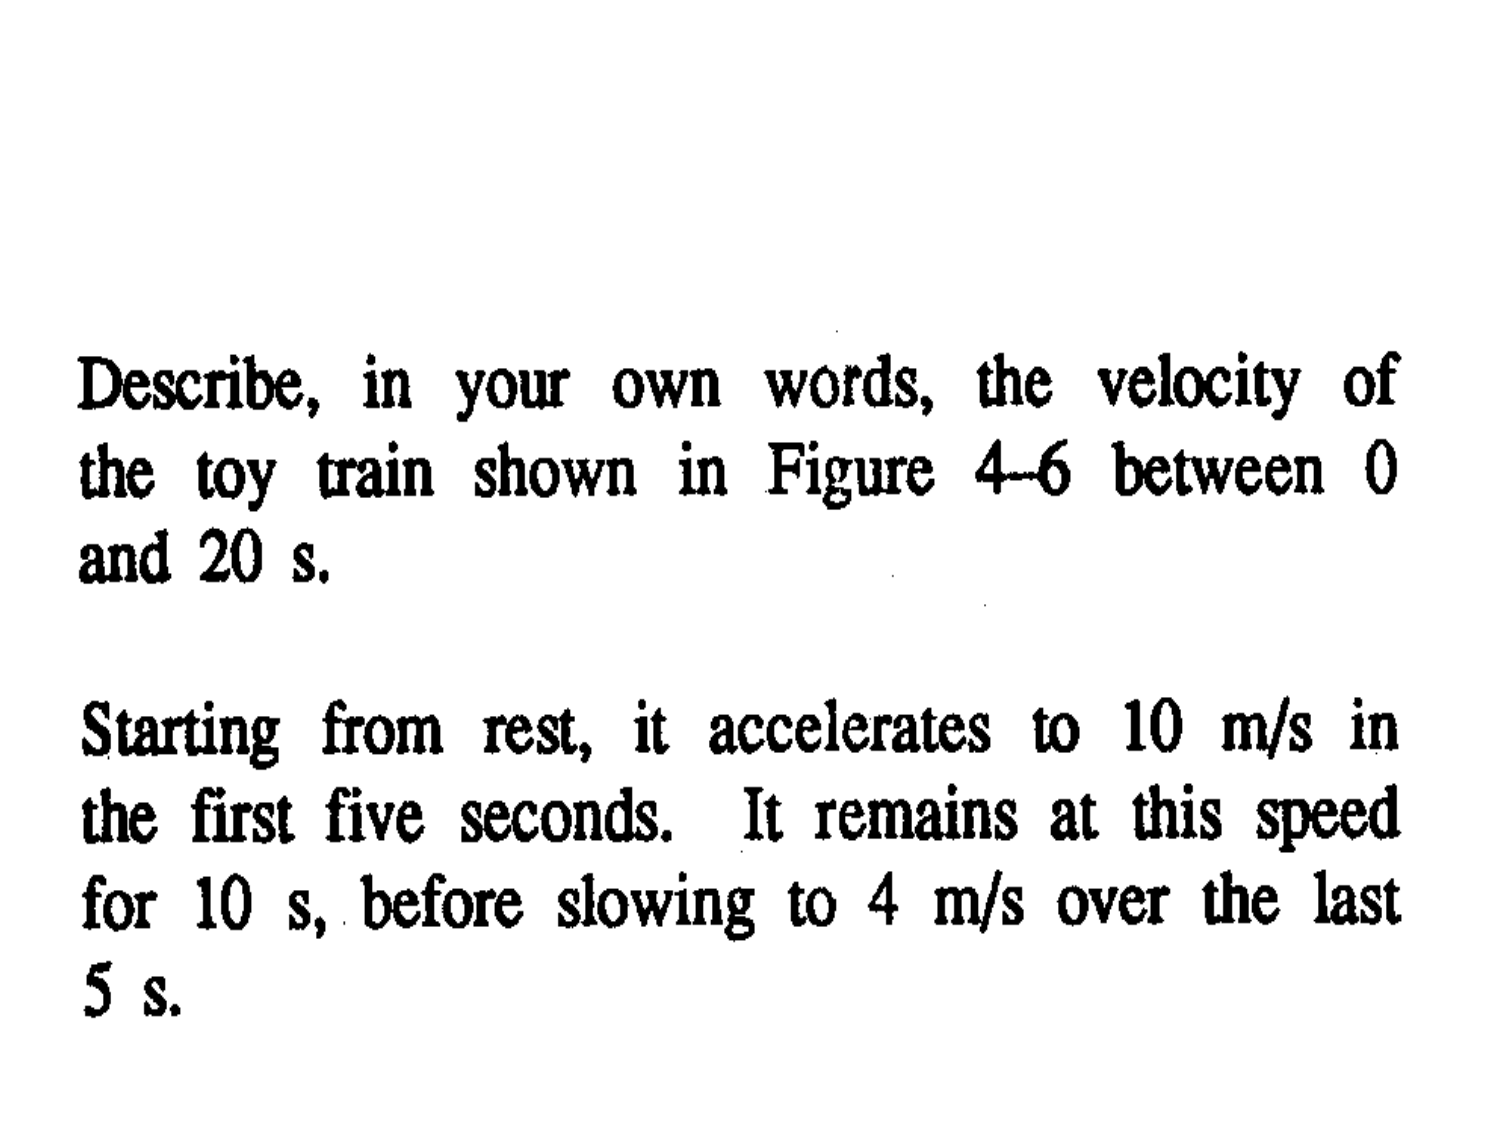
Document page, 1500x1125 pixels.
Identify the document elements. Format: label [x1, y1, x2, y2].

picture [37, 324, 1451, 1063]
